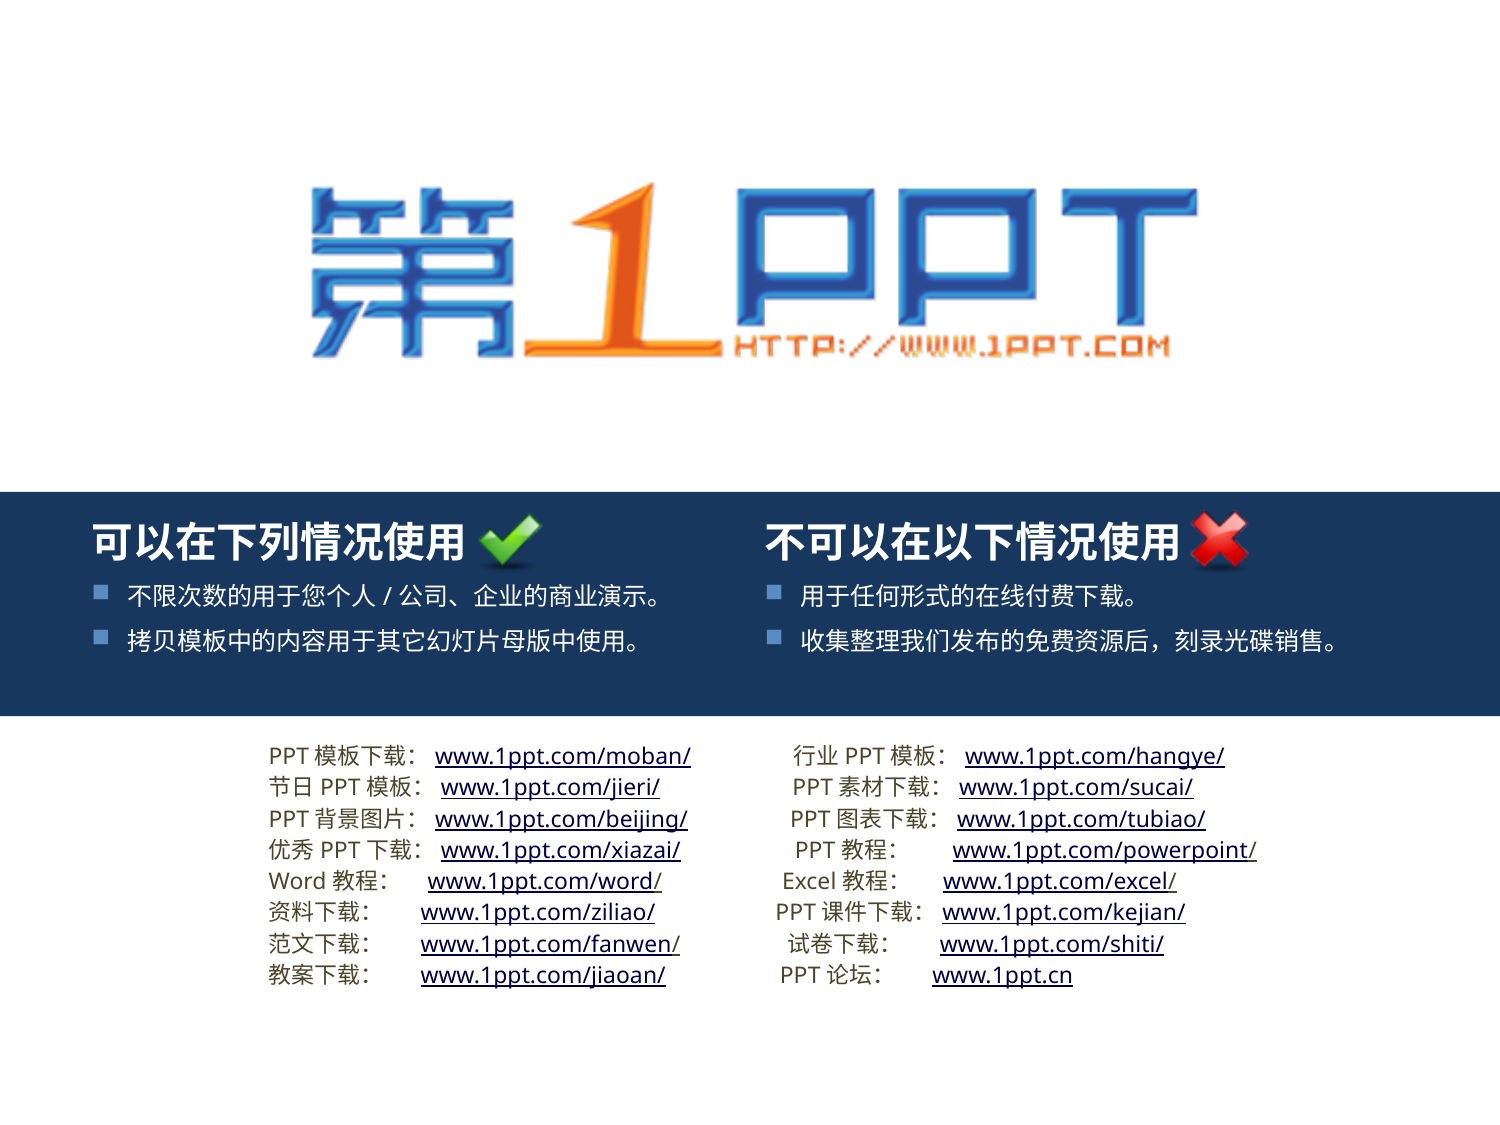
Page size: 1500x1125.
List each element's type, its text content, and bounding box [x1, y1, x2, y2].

text_box [0, 491, 1500, 717]
text_box 不可以在以下情况使用 用于任何形式的在线付费下载。 收集整理我们发布的免费资源后，刻录光碟销售。 [750, 508, 1424, 762]
picture [1186, 507, 1252, 573]
text_box 可以在下列情况使用 不限次数的用于您个人/公司、企业的商业演示。 拷贝模板中的内容用于其它幻灯片母版中使用。 [76, 508, 750, 774]
picture [477, 507, 544, 573]
text_box PPT模板下载：www.1ppt.com/moban/ 行业PPT模板：www.1ppt.com/hangye/ 节日PPT模板：www.1ppt.com/jieri/ PPT素材下载：www.1ppt.com/sucai/ PPT背景图片：www.1ppt.com/beijing/ PPT图表下载：www.1ppt.com/tubiao/ 优秀PPT下载：www.1ppt.com/xiazai/ PPT教程： www.1ppt.com/powerpoint/ Word教程： www.1ppt.com/word/ Excel教程： www.1ppt.com/excel/ 资料下载： www.1ppt.com/ziliao/ PPT课件下载：www.1ppt.com/kejian/ 范文下载： www.1ppt.com/fanwen/ 试卷下载： www.1ppt.com/shiti/ 教案下载： www.1ppt.com/jiaoan/ PPT论坛： www.1ppt.cn [252, 762, 1315, 1008]
picture [134, 51, 1400, 492]
